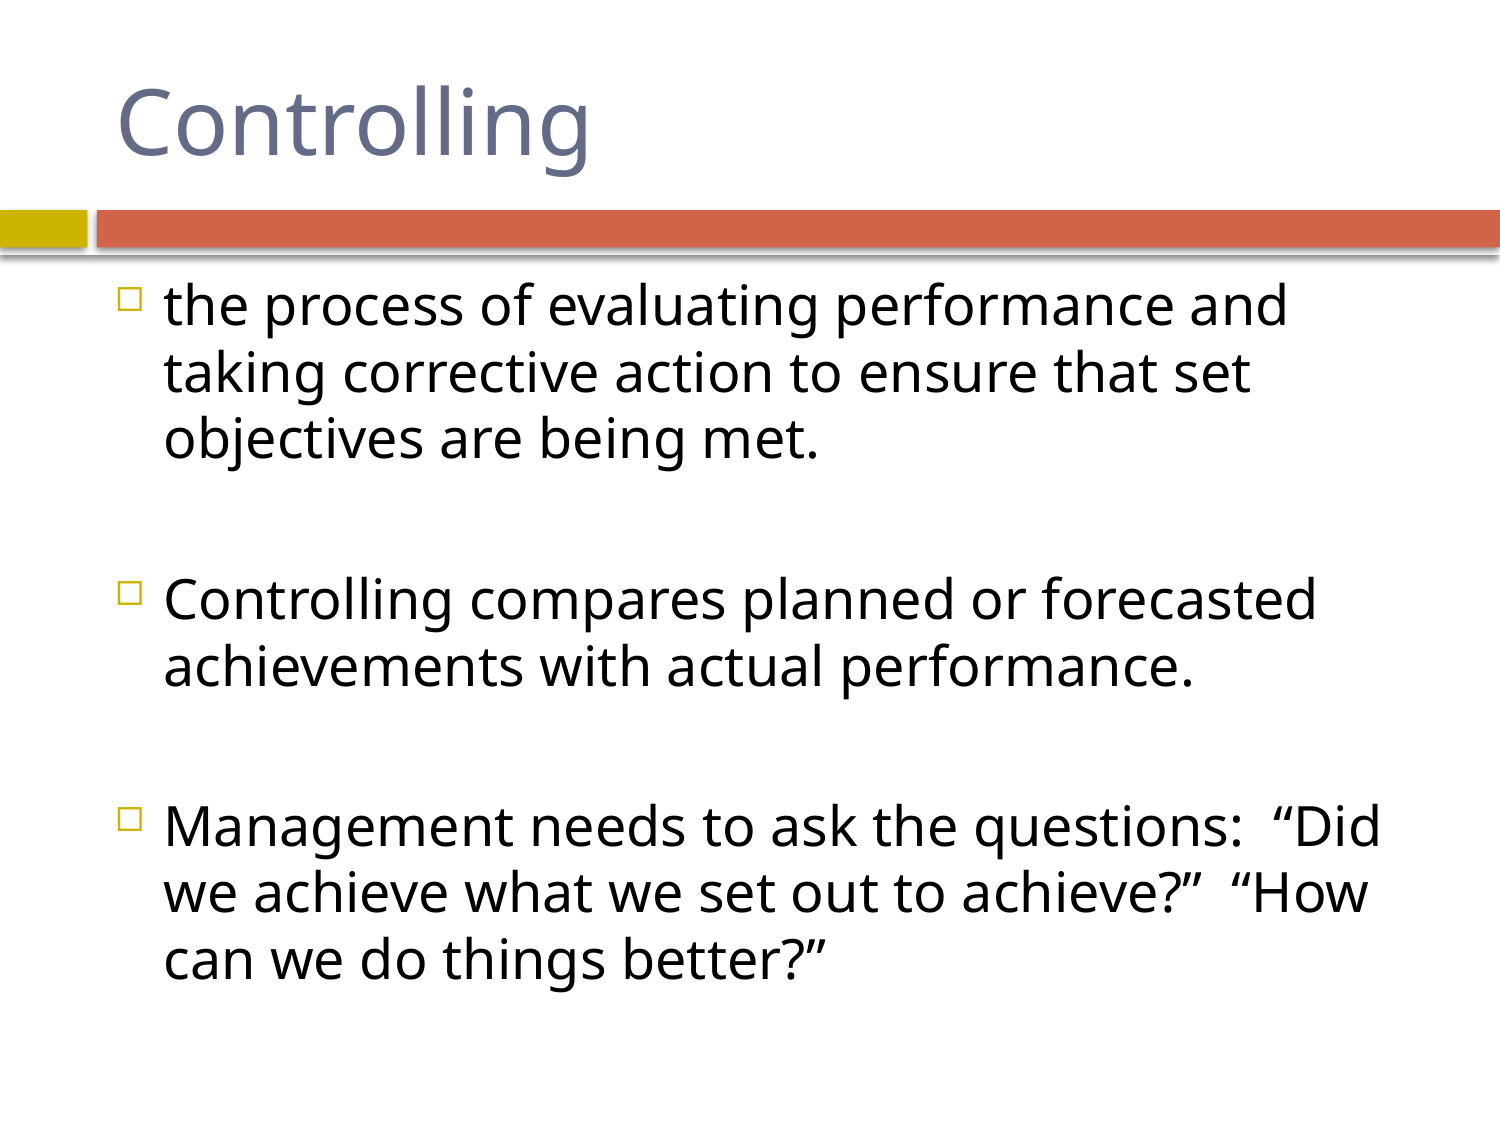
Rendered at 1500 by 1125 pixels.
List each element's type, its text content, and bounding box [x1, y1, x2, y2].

title Controlling [100, 37, 1438, 200]
list the process of evaluating performance and taking corrective action to ensure that set objectives are being met. Controlling compares planned or forecasted achievements with actual performance. Management needs to ask the questions: “Did we achieve what we set out to achieve?” “How can we do things better?” [100, 262, 1438, 1000]
